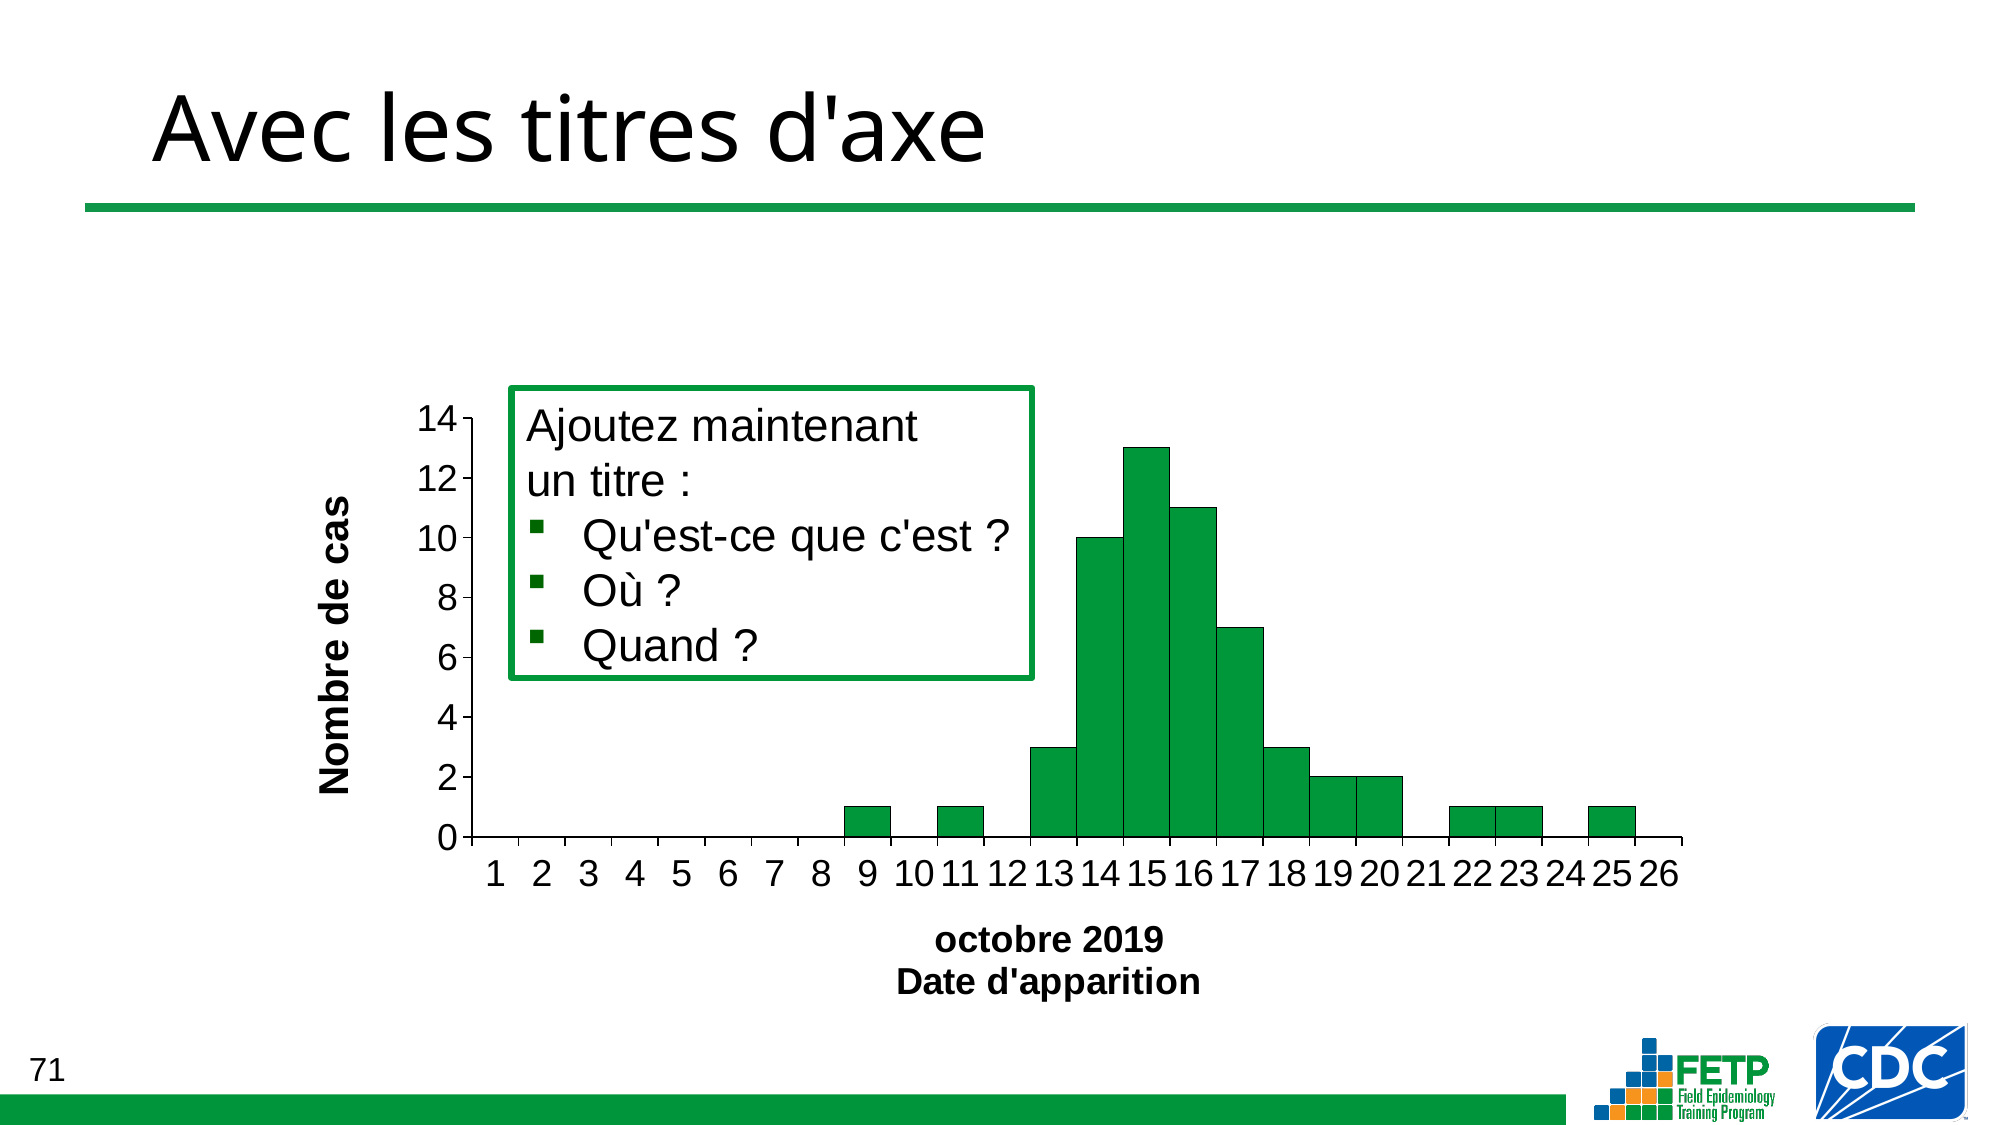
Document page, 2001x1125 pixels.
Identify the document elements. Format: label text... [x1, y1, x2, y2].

chart [289, 383, 1711, 1039]
picture [1594, 1038, 1775, 1122]
picture [1813, 1023, 1968, 1122]
title Avec les titres d'axe [137, 75, 1863, 207]
